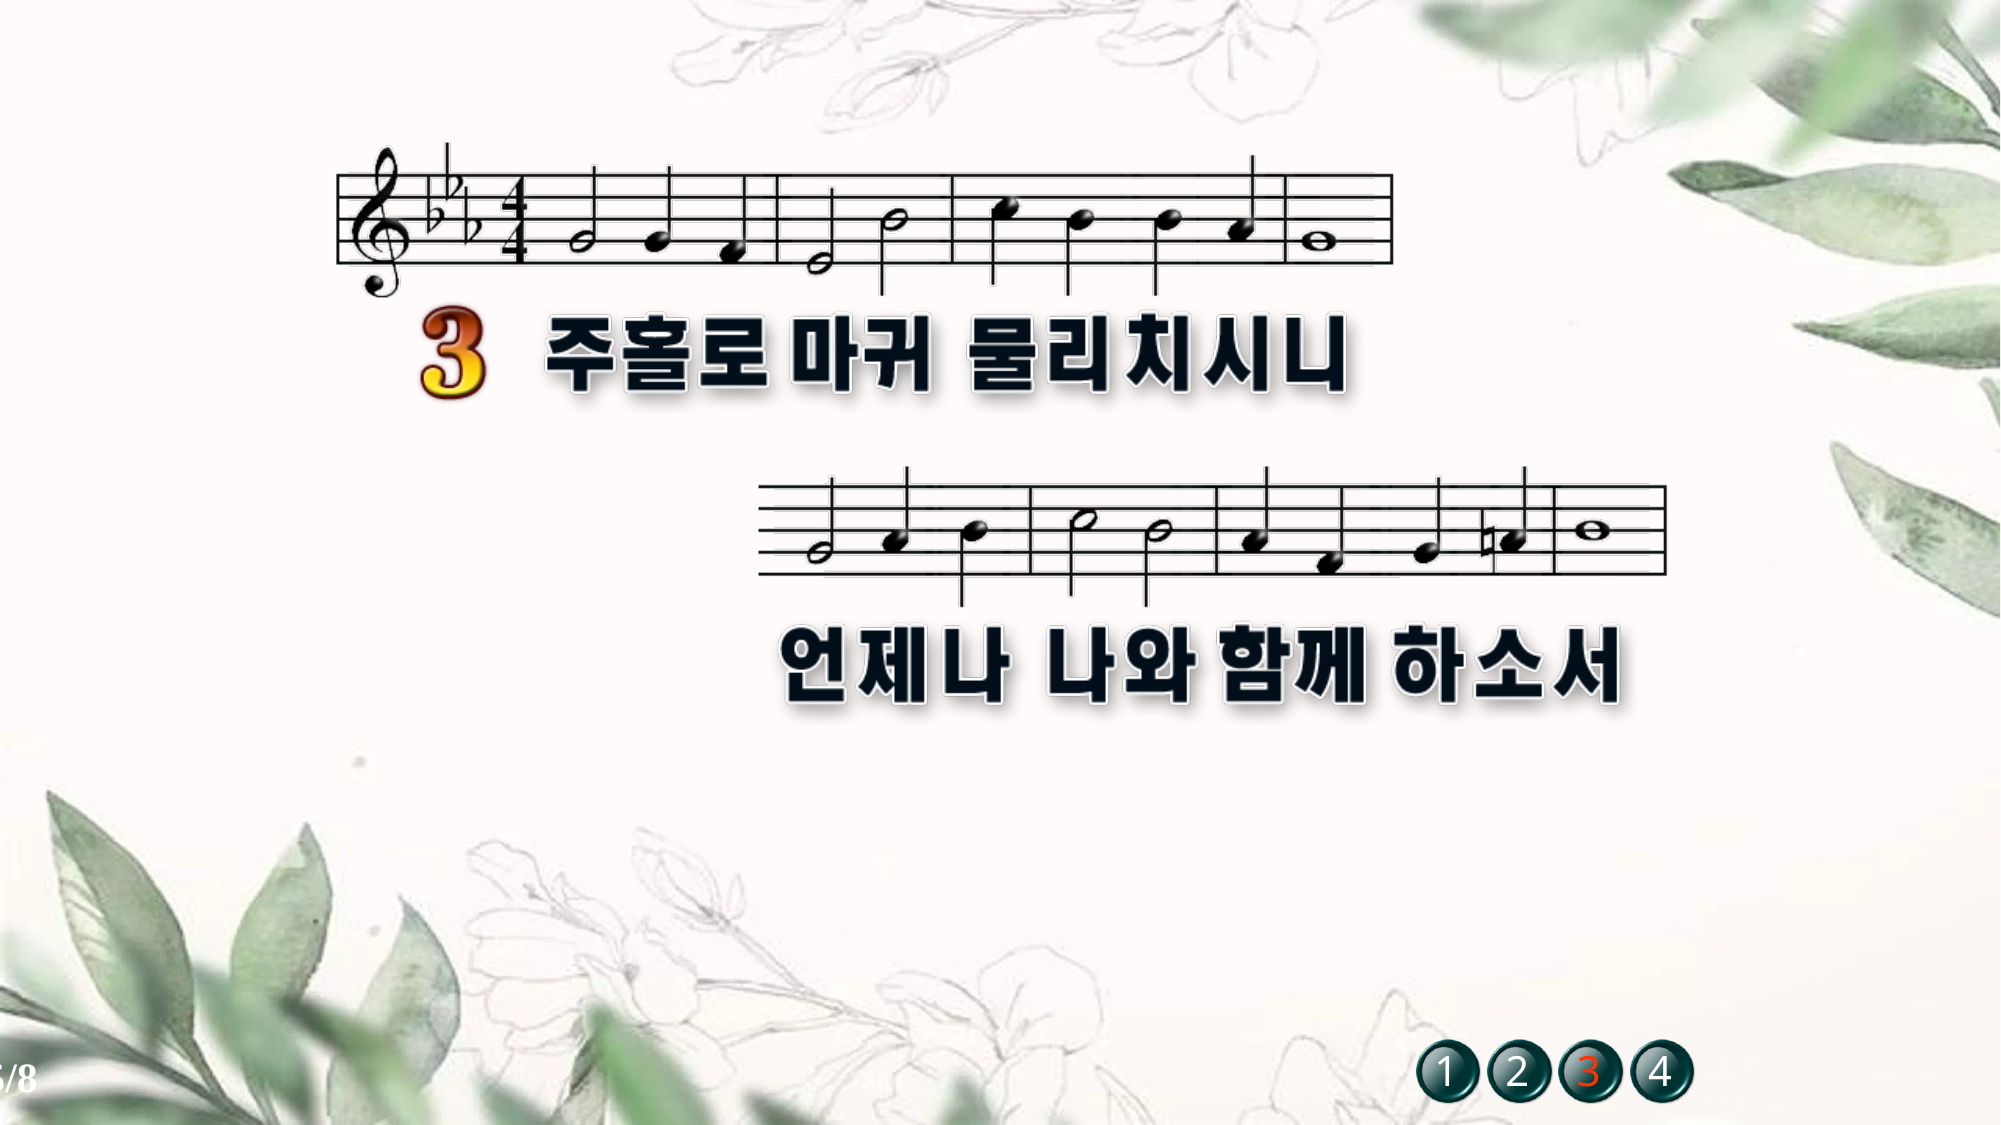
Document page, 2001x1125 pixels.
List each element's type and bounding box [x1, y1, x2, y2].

text_box [1555, 1035, 1626, 1106]
text_box [1627, 1035, 1697, 1106]
picture [0, 0, 2001, 1125]
text_box [1484, 1035, 1555, 1106]
text_box [1413, 1035, 1484, 1106]
